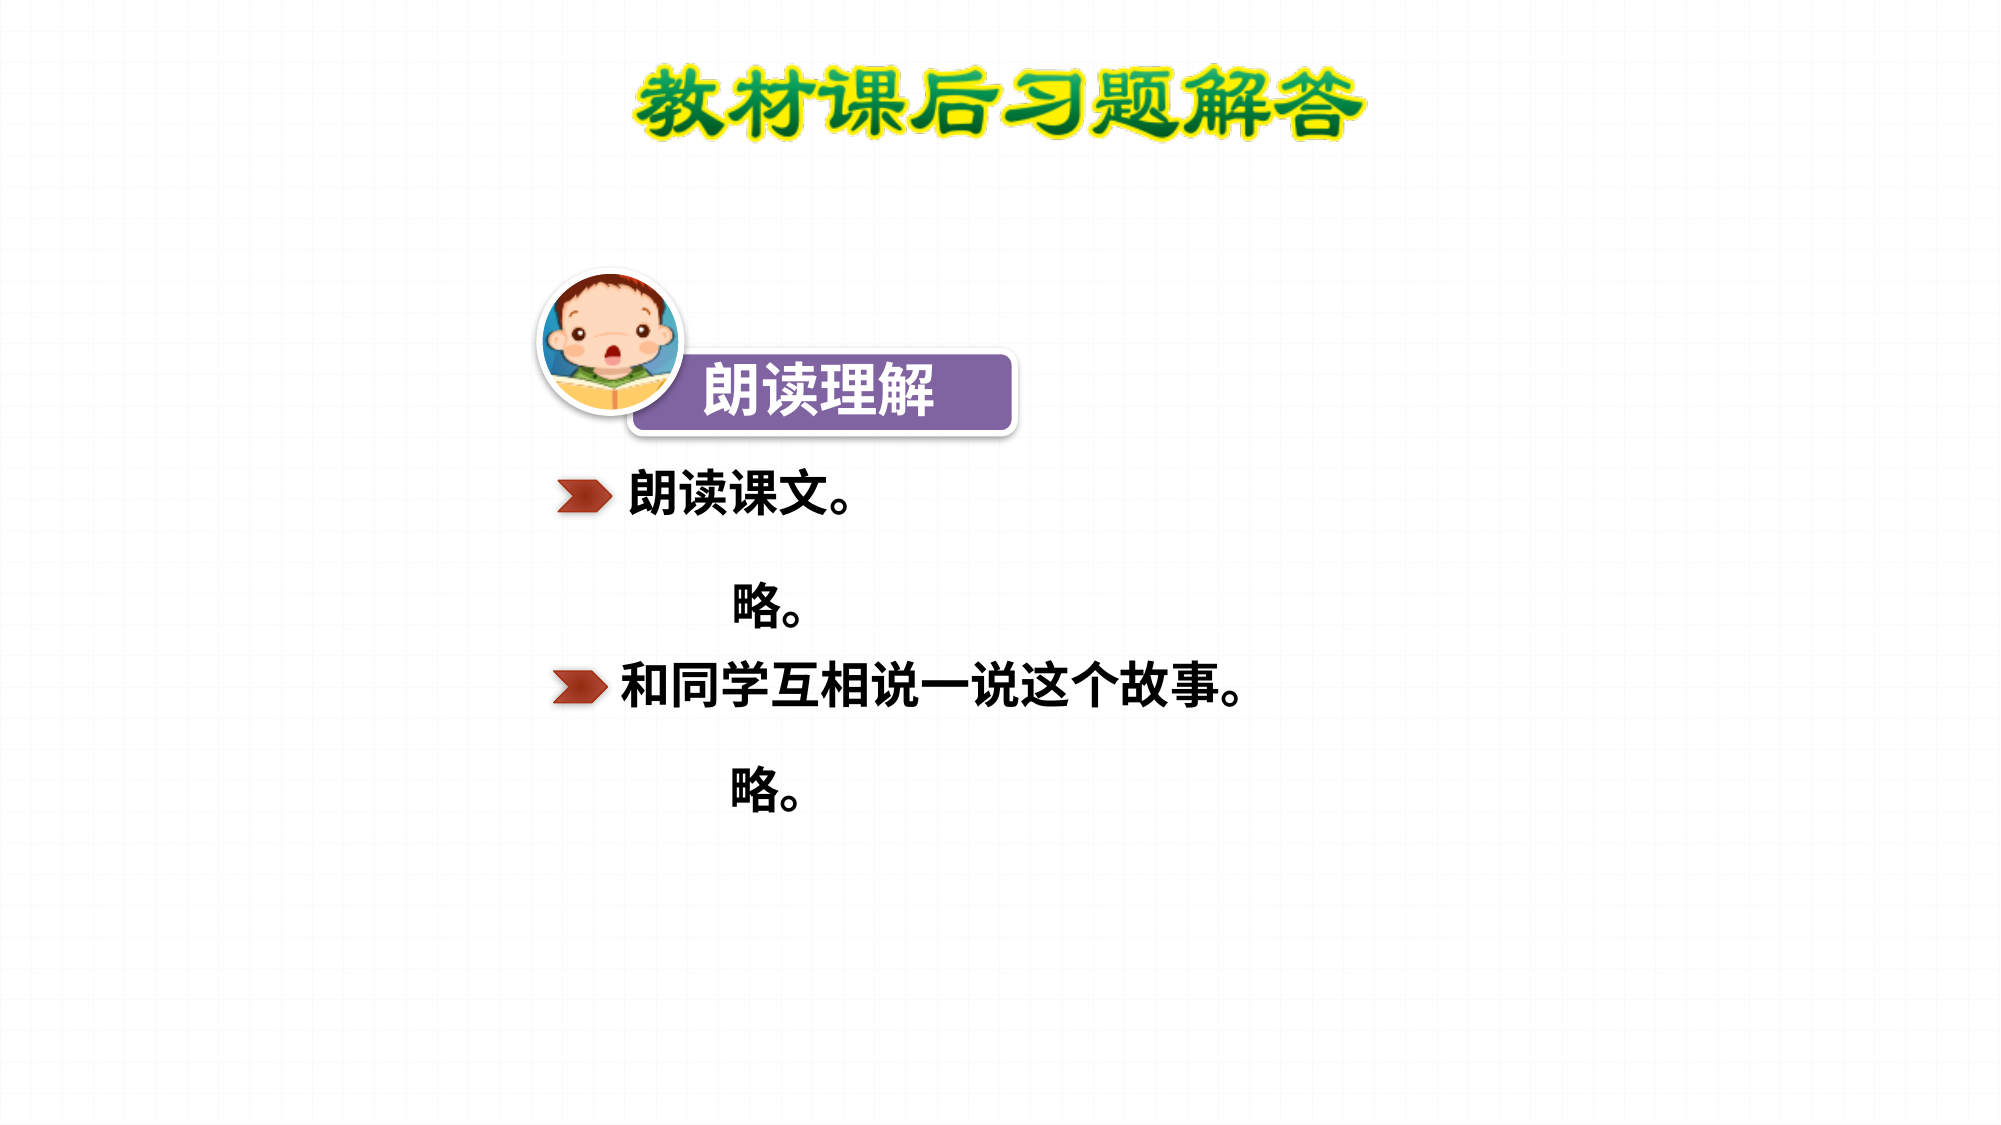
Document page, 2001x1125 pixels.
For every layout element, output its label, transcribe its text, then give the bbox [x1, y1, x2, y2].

picture [628, 59, 1374, 148]
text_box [557, 453, 1404, 530]
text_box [381, 245, 1128, 459]
text_box 略。 [714, 730, 1038, 826]
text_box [553, 646, 1374, 723]
text_box 略。 [716, 537, 1090, 642]
